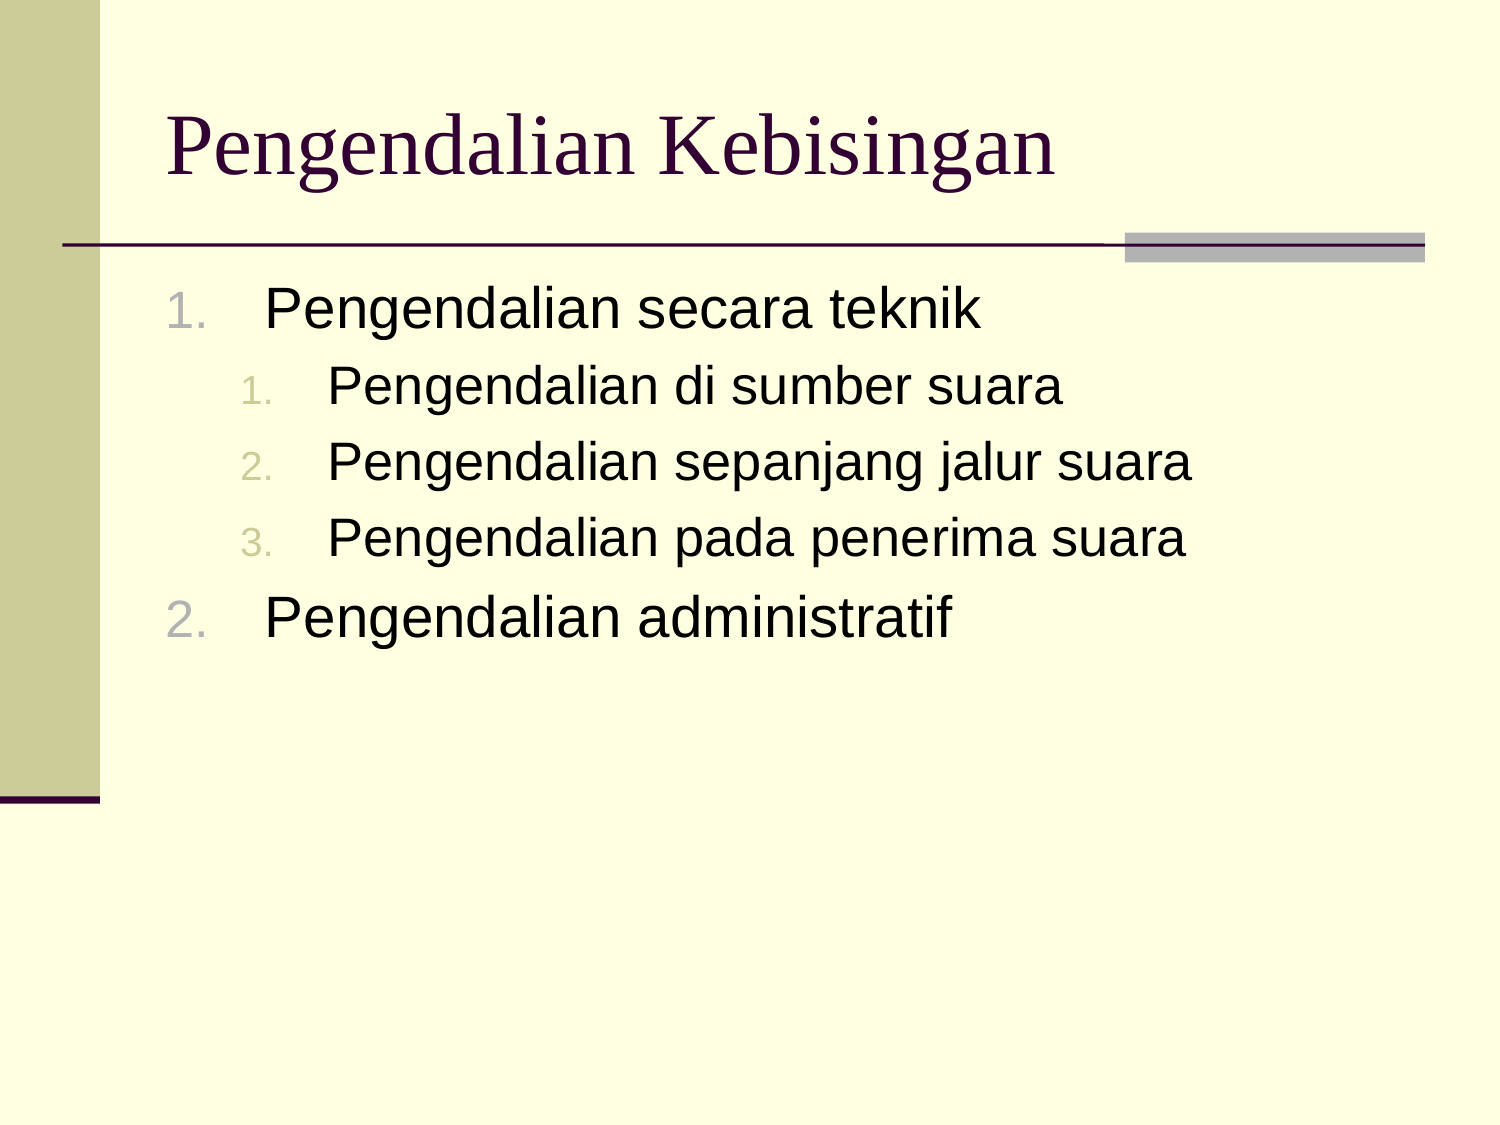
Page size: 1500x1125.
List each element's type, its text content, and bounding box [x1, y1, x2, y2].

list Pengendalian secara teknik Pengendalian di sumber suara Pengendalian sepanjang jalur suara Pengendalian pada penerima suara Pengendalian administratif [149, 262, 1426, 1006]
title Pengendalian Kebisingan [149, 45, 1426, 234]
